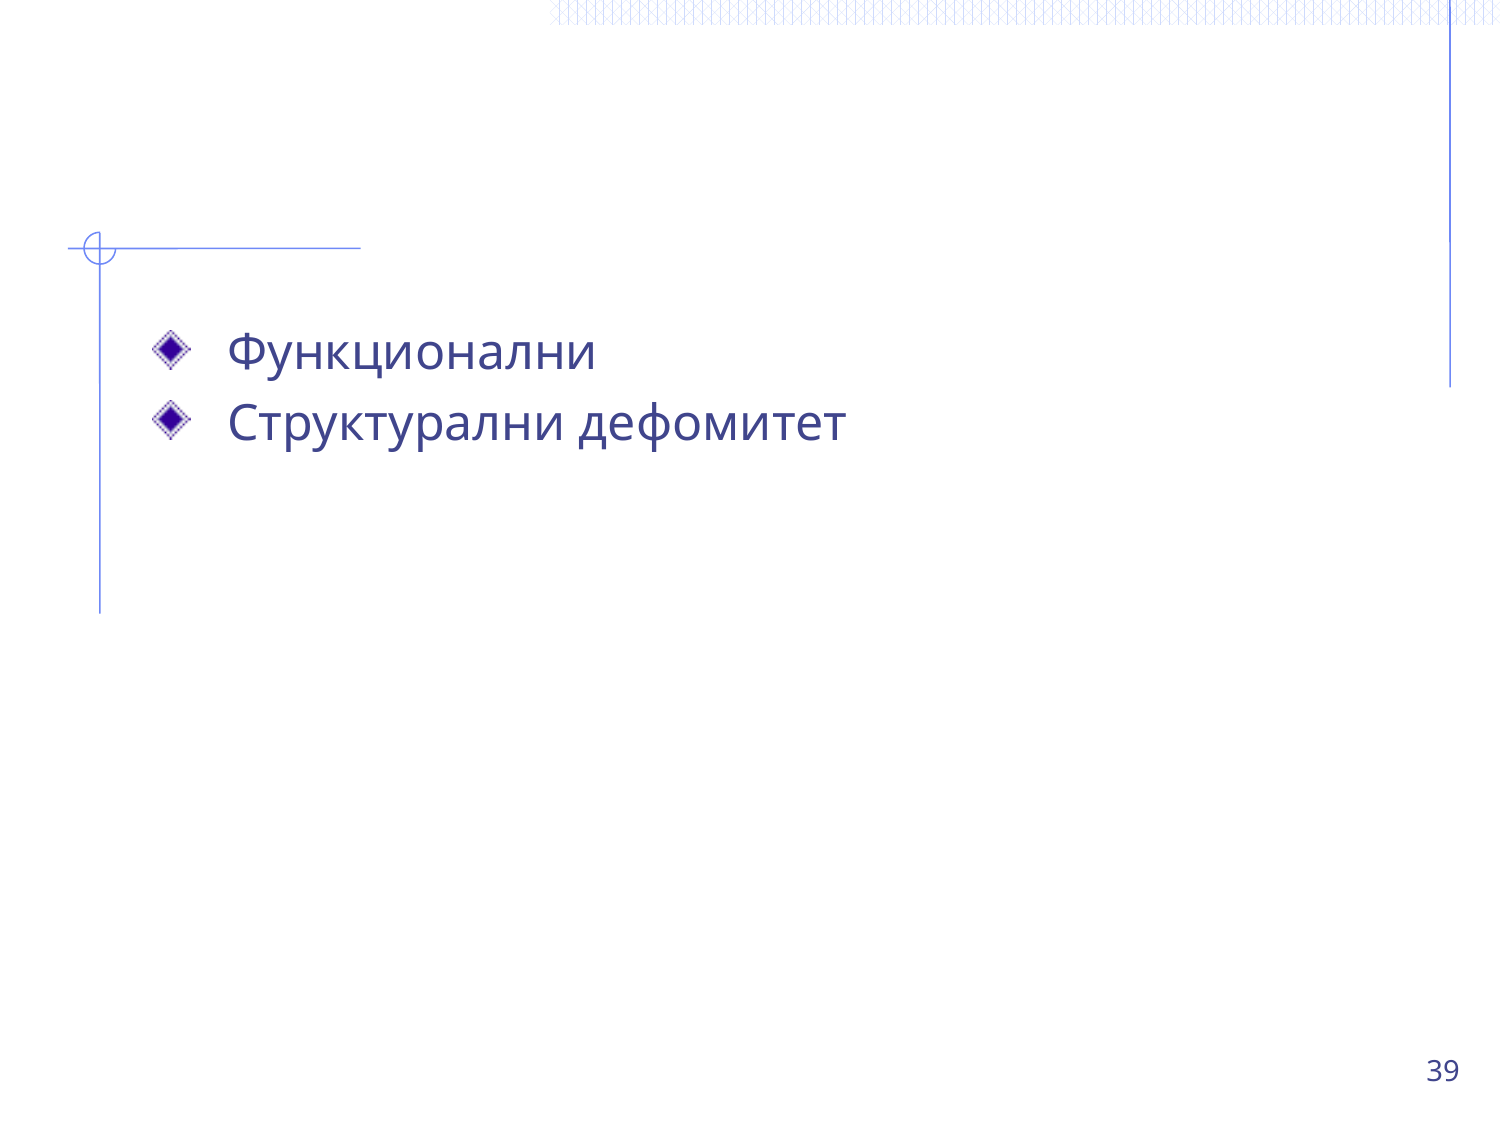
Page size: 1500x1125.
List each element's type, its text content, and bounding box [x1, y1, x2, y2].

picture [152, 400, 191, 440]
picture [152, 330, 191, 370]
list Функционални Структурални дефомитет [137, 312, 1413, 988]
slide_number 39 [1162, 1025, 1475, 1100]
